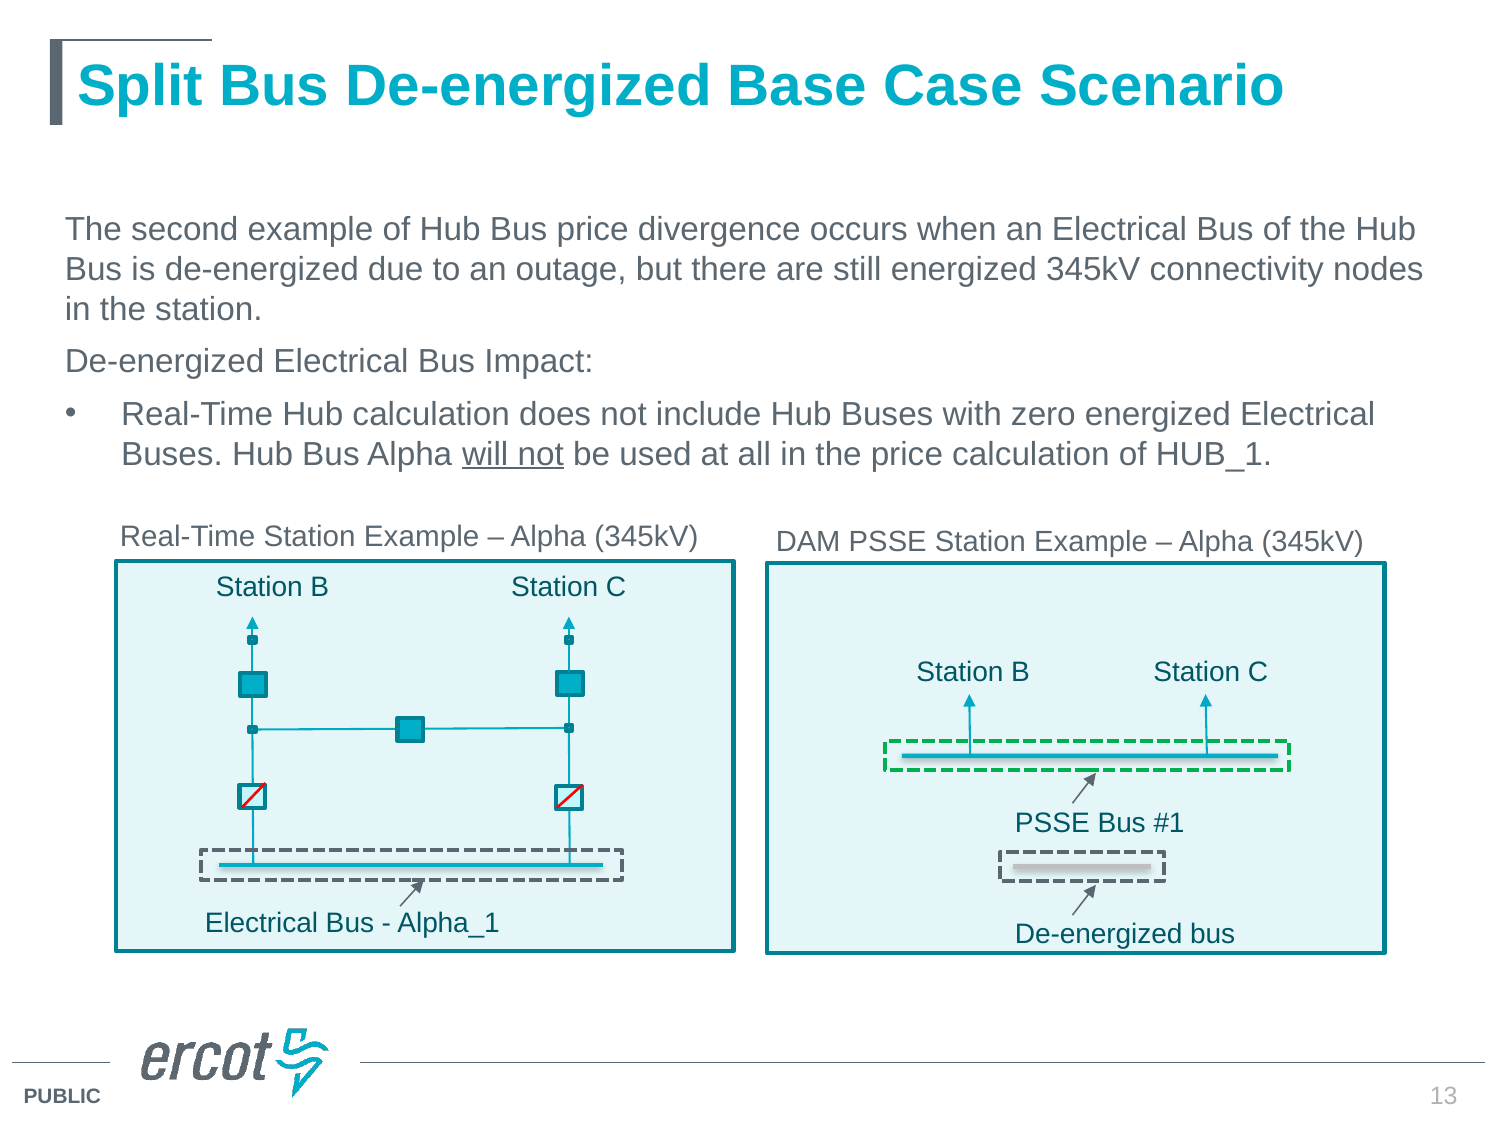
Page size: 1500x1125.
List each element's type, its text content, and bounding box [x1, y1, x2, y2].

slide_number 13 [1400, 1076, 1488, 1113]
title Split Bus De-energized Base Case Scenario [62, 39, 1450, 125]
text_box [104, 509, 1399, 1020]
list The second example of Hub Bus price divergence occurs when an Electrical Bus of the Hub Bus is de-energized due to an outage, but there are still energized 345kV connectivity nodes in the station. De-energized Electrical Bus Impact: Real-Time Hub calculation does not include Hub Buses with zero energized Electrical Buses. Hub Bus Alpha will not be used at all in the price calculation of HUB_1. [50, 200, 1450, 510]
picture [137, 1024, 332, 1100]
